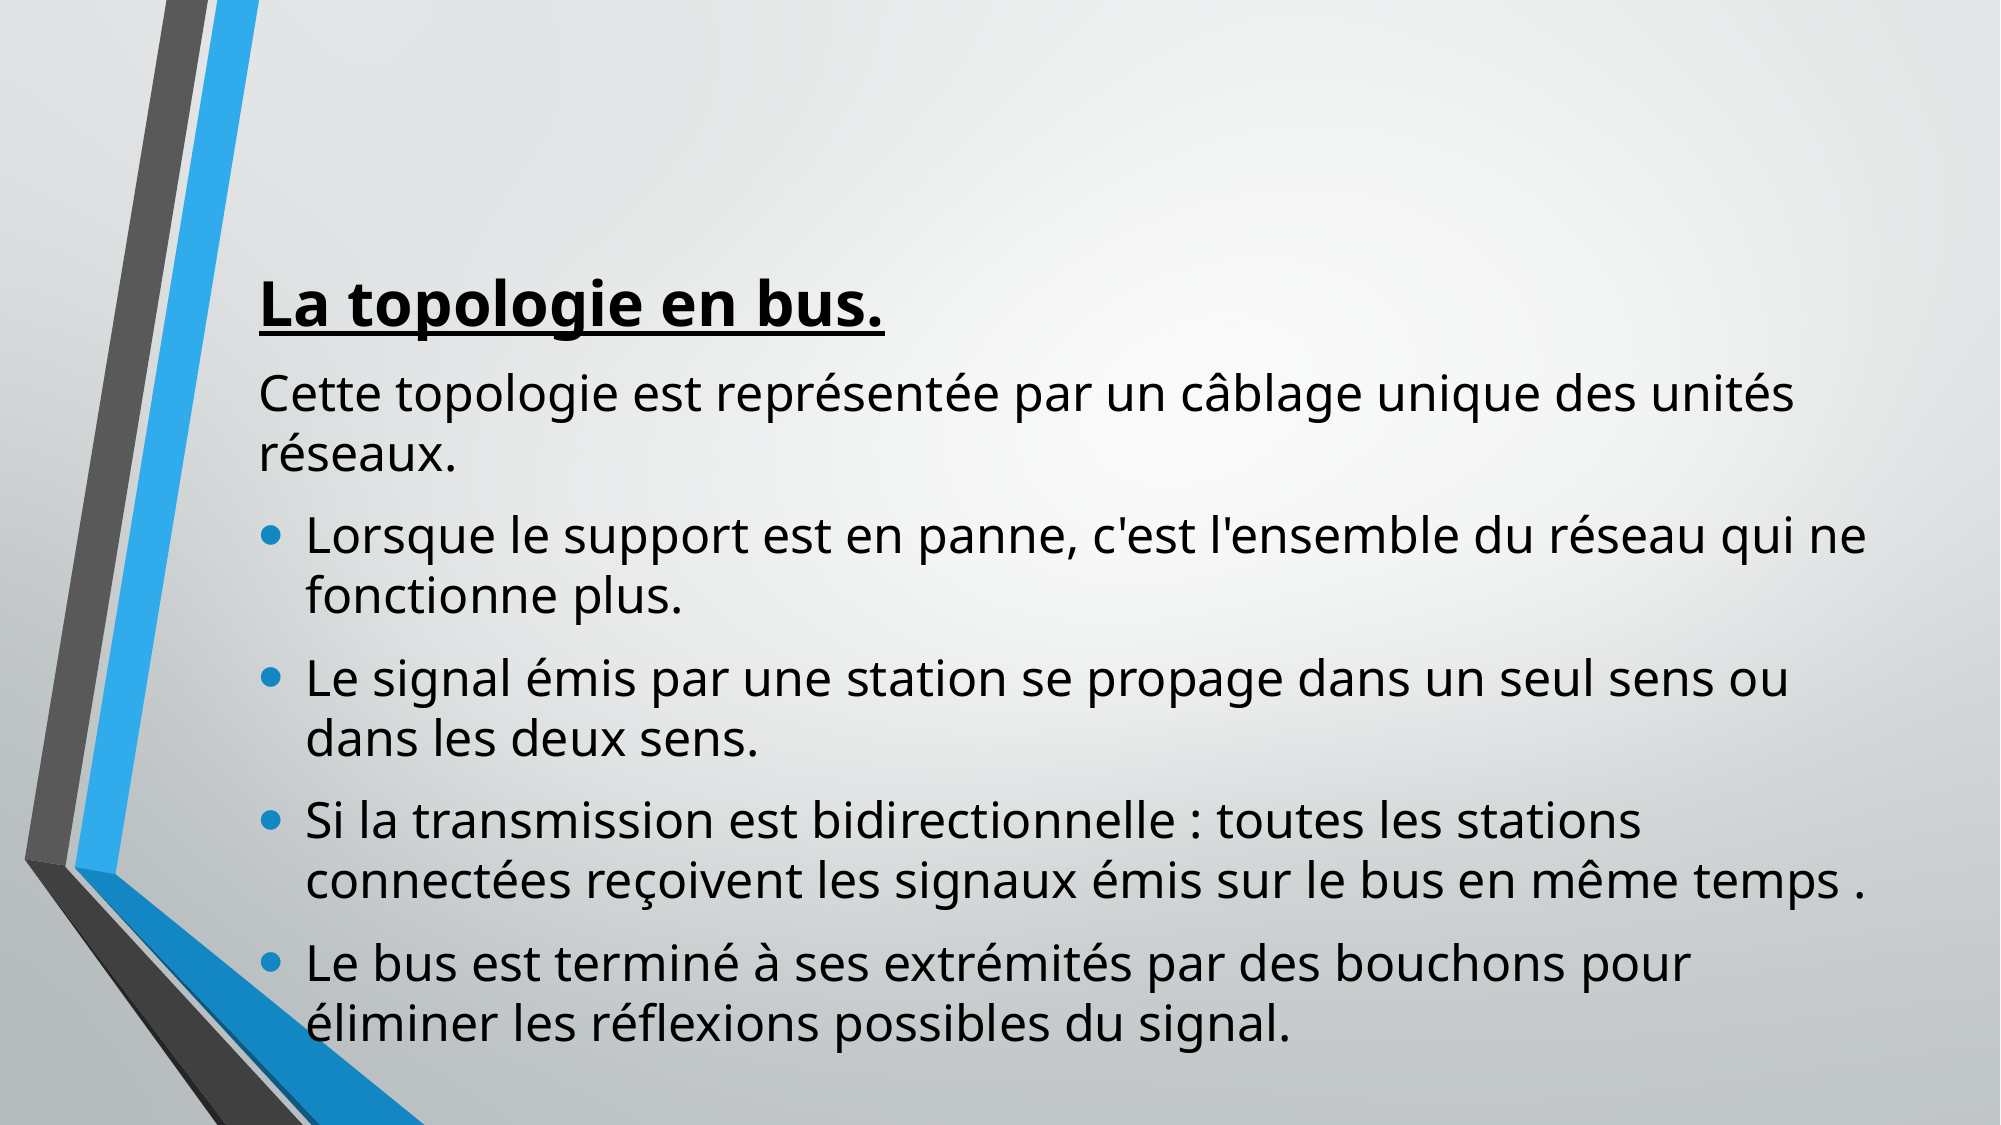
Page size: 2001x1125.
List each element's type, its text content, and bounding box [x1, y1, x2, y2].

list La topologie en bus. Cette topologie est représentée par un câblage unique des unités réseaux. Lorsque le support est en panne, c'est l'ensemble du réseau qui ne fonctionne plus. Le signal émis par une station se propage dans un seul sens ou dans les deux sens. Si la transmission est bidirectionnelle : toutes les stations connectées reçoivent les signaux émis sur le bus en même temps . Le bus est terminé à ses extrémités par des bouchons pour éliminer les réflexions possibles du signal. [243, 256, 1887, 1074]
